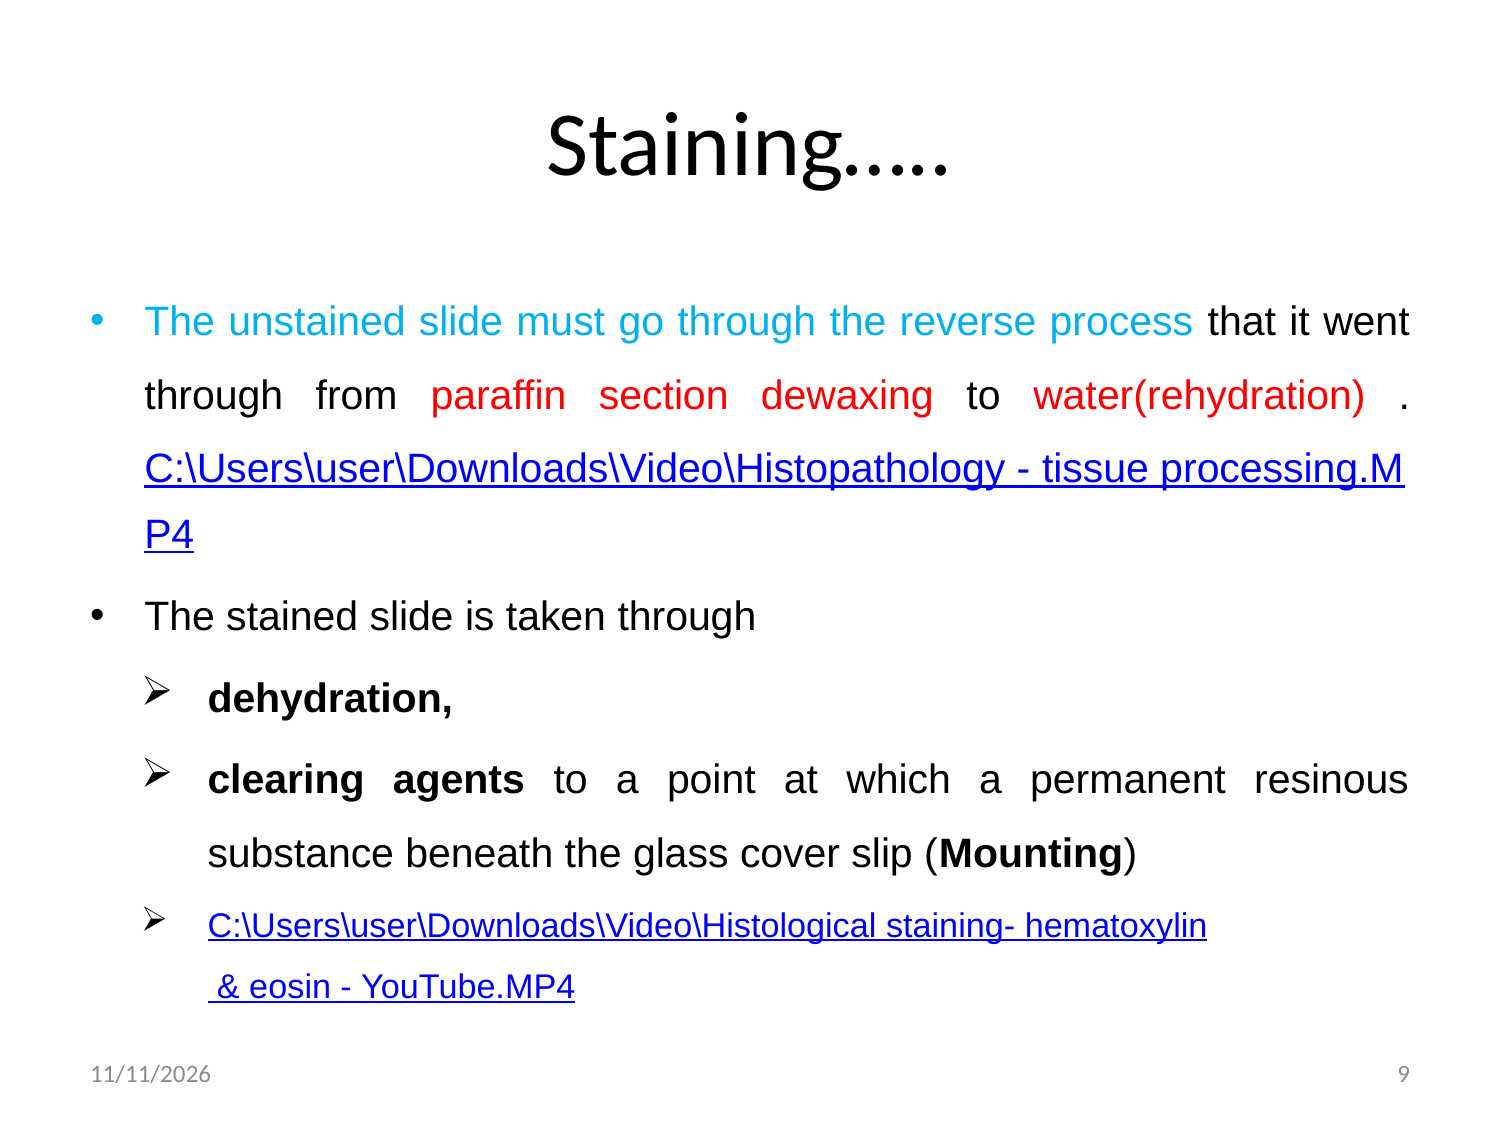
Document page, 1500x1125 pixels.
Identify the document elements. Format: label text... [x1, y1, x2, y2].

title Staining….. [75, 45, 1425, 233]
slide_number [75, 1042, 425, 1103]
list The unstained slide must go through the reverse process that it went through from paraffin section dewaxing to water(rehydration) . C:\Users\user\Downloads\Video\Histopathology - tissue processing.MP4 The stained slide is taken through dehydration, clearing agents to a point at which a permanent resinous substance beneath the glass cover slip (Mounting) C:\Users\user\Downloads\Video\Histological staining- hematoxylin & eosin - YouTube.MP4 [75, 262, 1425, 1005]
slide_number 9 [1074, 1042, 1425, 1103]
